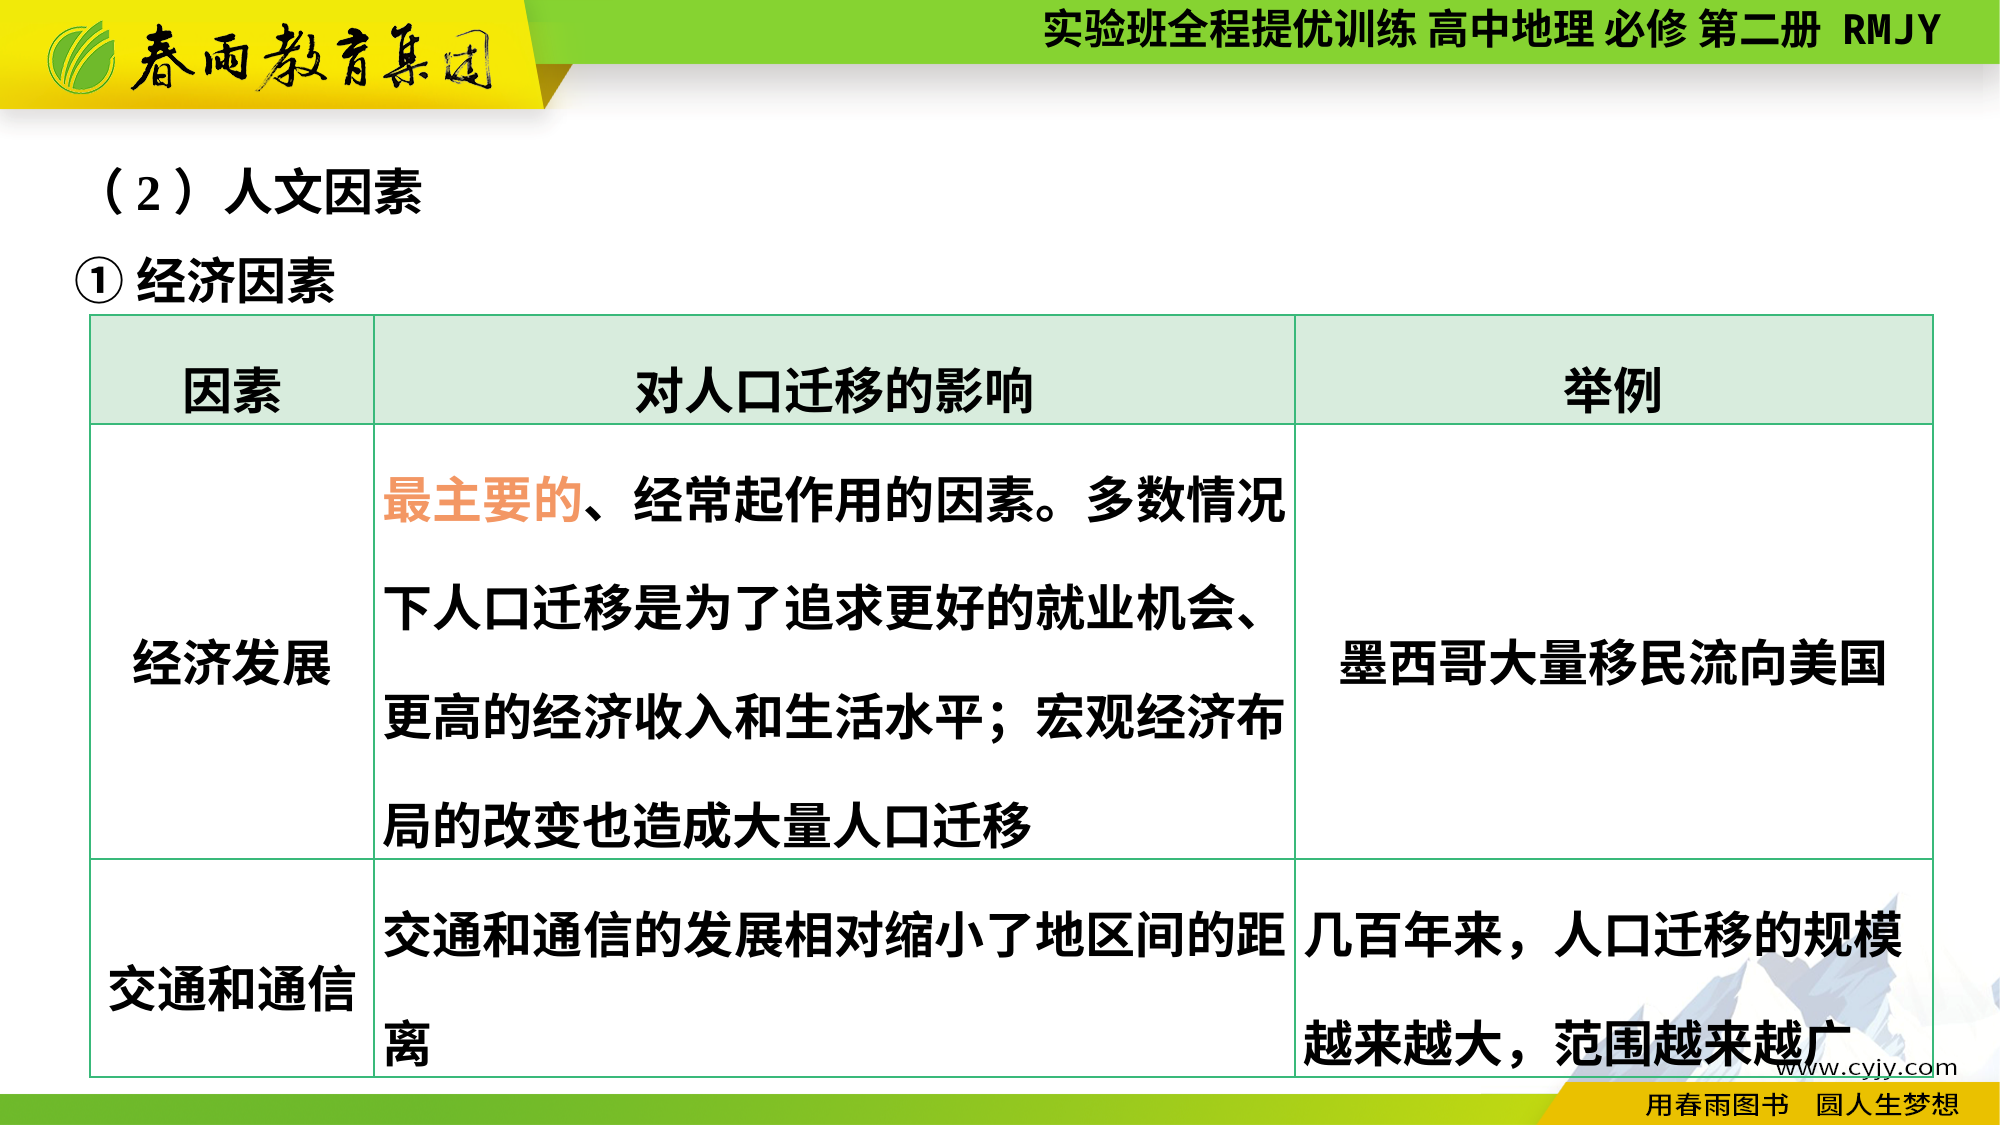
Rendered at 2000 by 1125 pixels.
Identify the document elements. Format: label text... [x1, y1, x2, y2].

table_cell 最主要的、经常起作用的因素。多数情况下人口迁移是为了追求更好的就业机会、更高的经济收入和生活水平；宏观经济布局的改变也造成大量人口迁移 [375, 425, 1294, 858]
picture [0, 0, 2000, 1125]
table_cell 经济发展 [91, 425, 373, 858]
table_header 对人口迁移的影响 [375, 316, 1294, 423]
list （2）人文因素 ①经济因素 [59, 122, 1944, 320]
table_cell 交通和通信的发展相对缩小了地区间的距离 [375, 860, 1294, 1076]
table_cell 几百年来，人口迁移的规模越来越大，范围越来越广 [1296, 860, 1932, 1076]
table_cell 交通和通信 [91, 860, 373, 1076]
table_header 因素 [91, 316, 373, 423]
table_header 举例 [1296, 316, 1932, 423]
table_cell 墨西哥大量移民流向美国 [1296, 425, 1932, 858]
